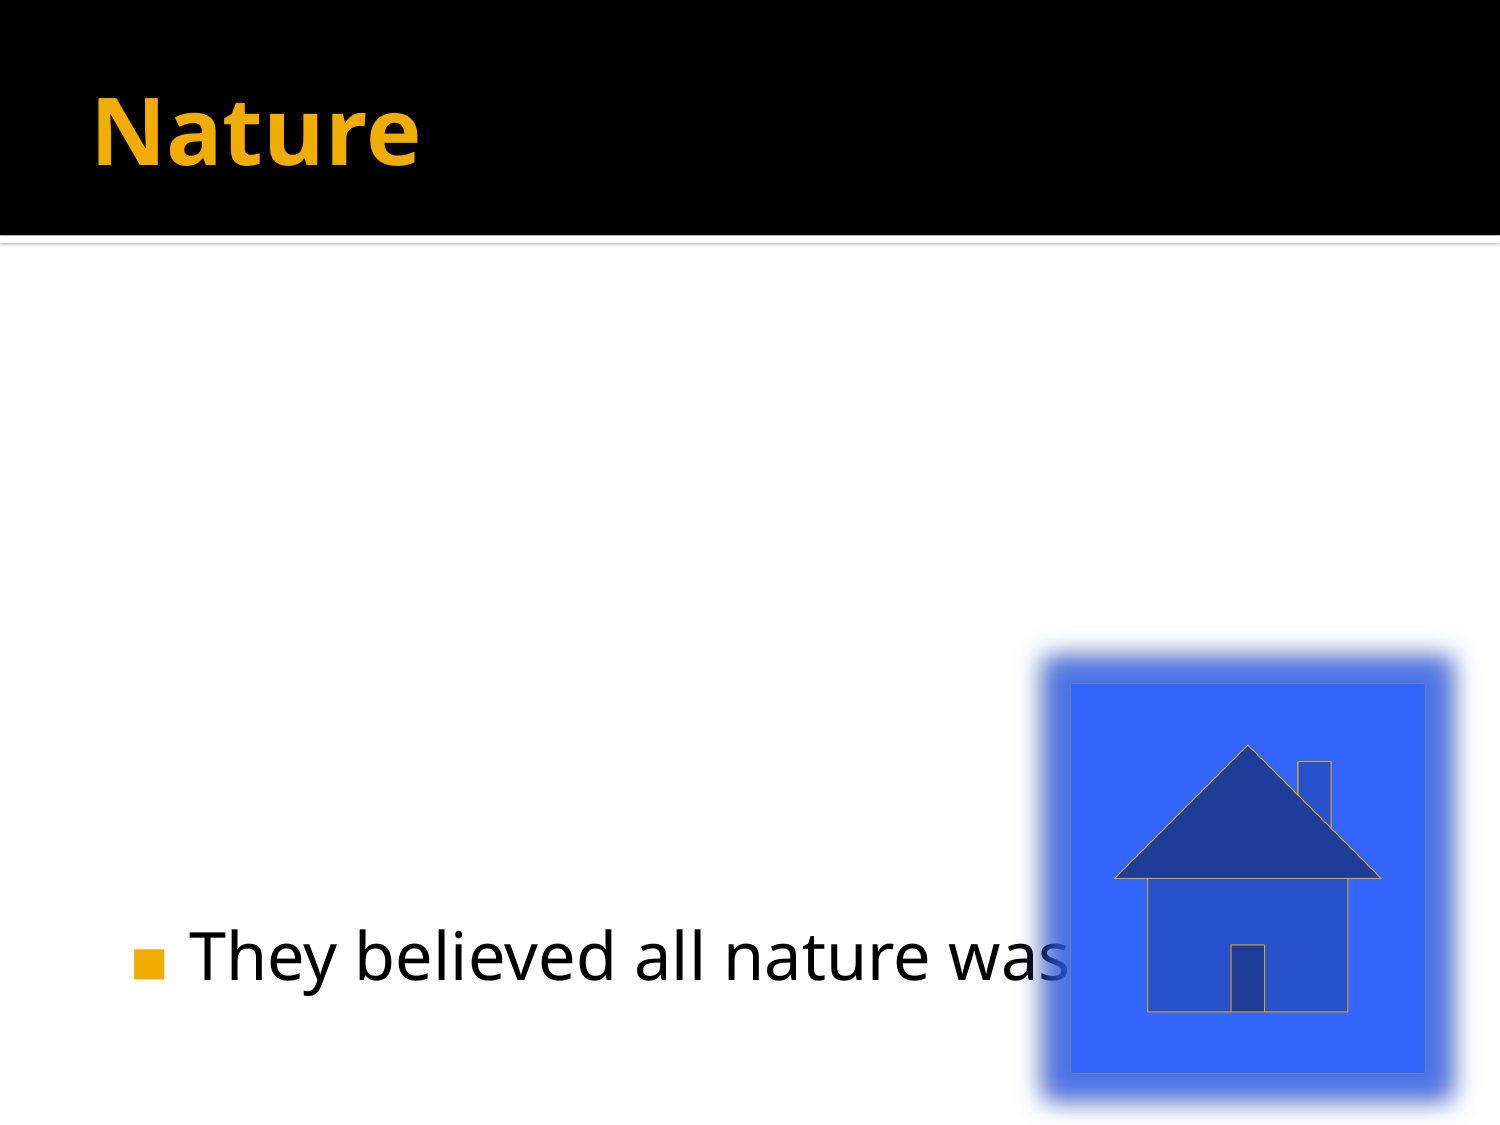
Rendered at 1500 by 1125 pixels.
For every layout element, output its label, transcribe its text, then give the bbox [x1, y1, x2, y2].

list They believed all nature was holy [108, 276, 1453, 1003]
text_box [1072, 685, 1423, 1072]
title Nature [75, 24, 1425, 231]
